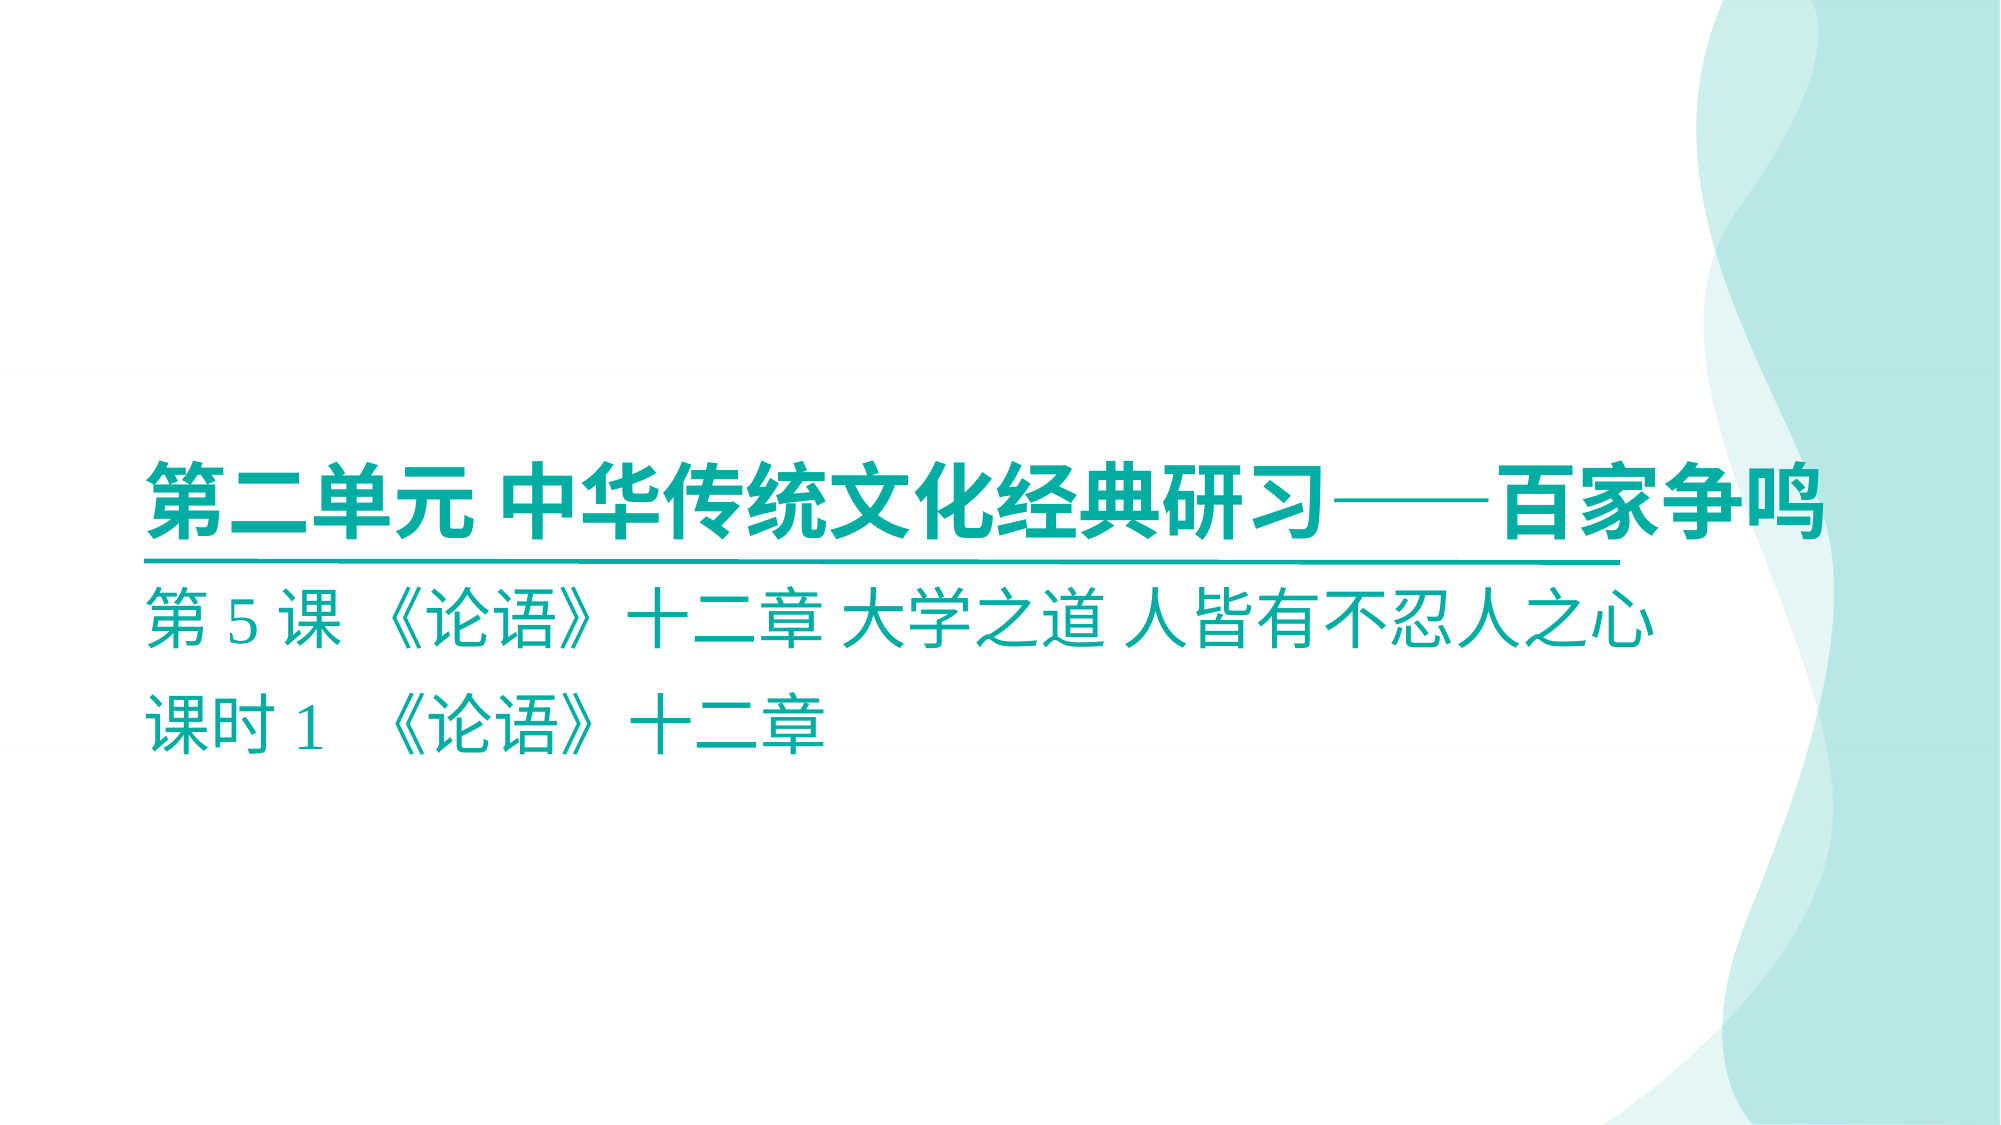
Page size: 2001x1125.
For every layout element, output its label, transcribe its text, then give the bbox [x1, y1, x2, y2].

text_box 第二单元 中华传统文化经典研习——百家争鸣 [143, 430, 1946, 549]
picture [0, 0, 2000, 1125]
text_box 课时1 《论语》十二章 [143, 679, 1946, 847]
